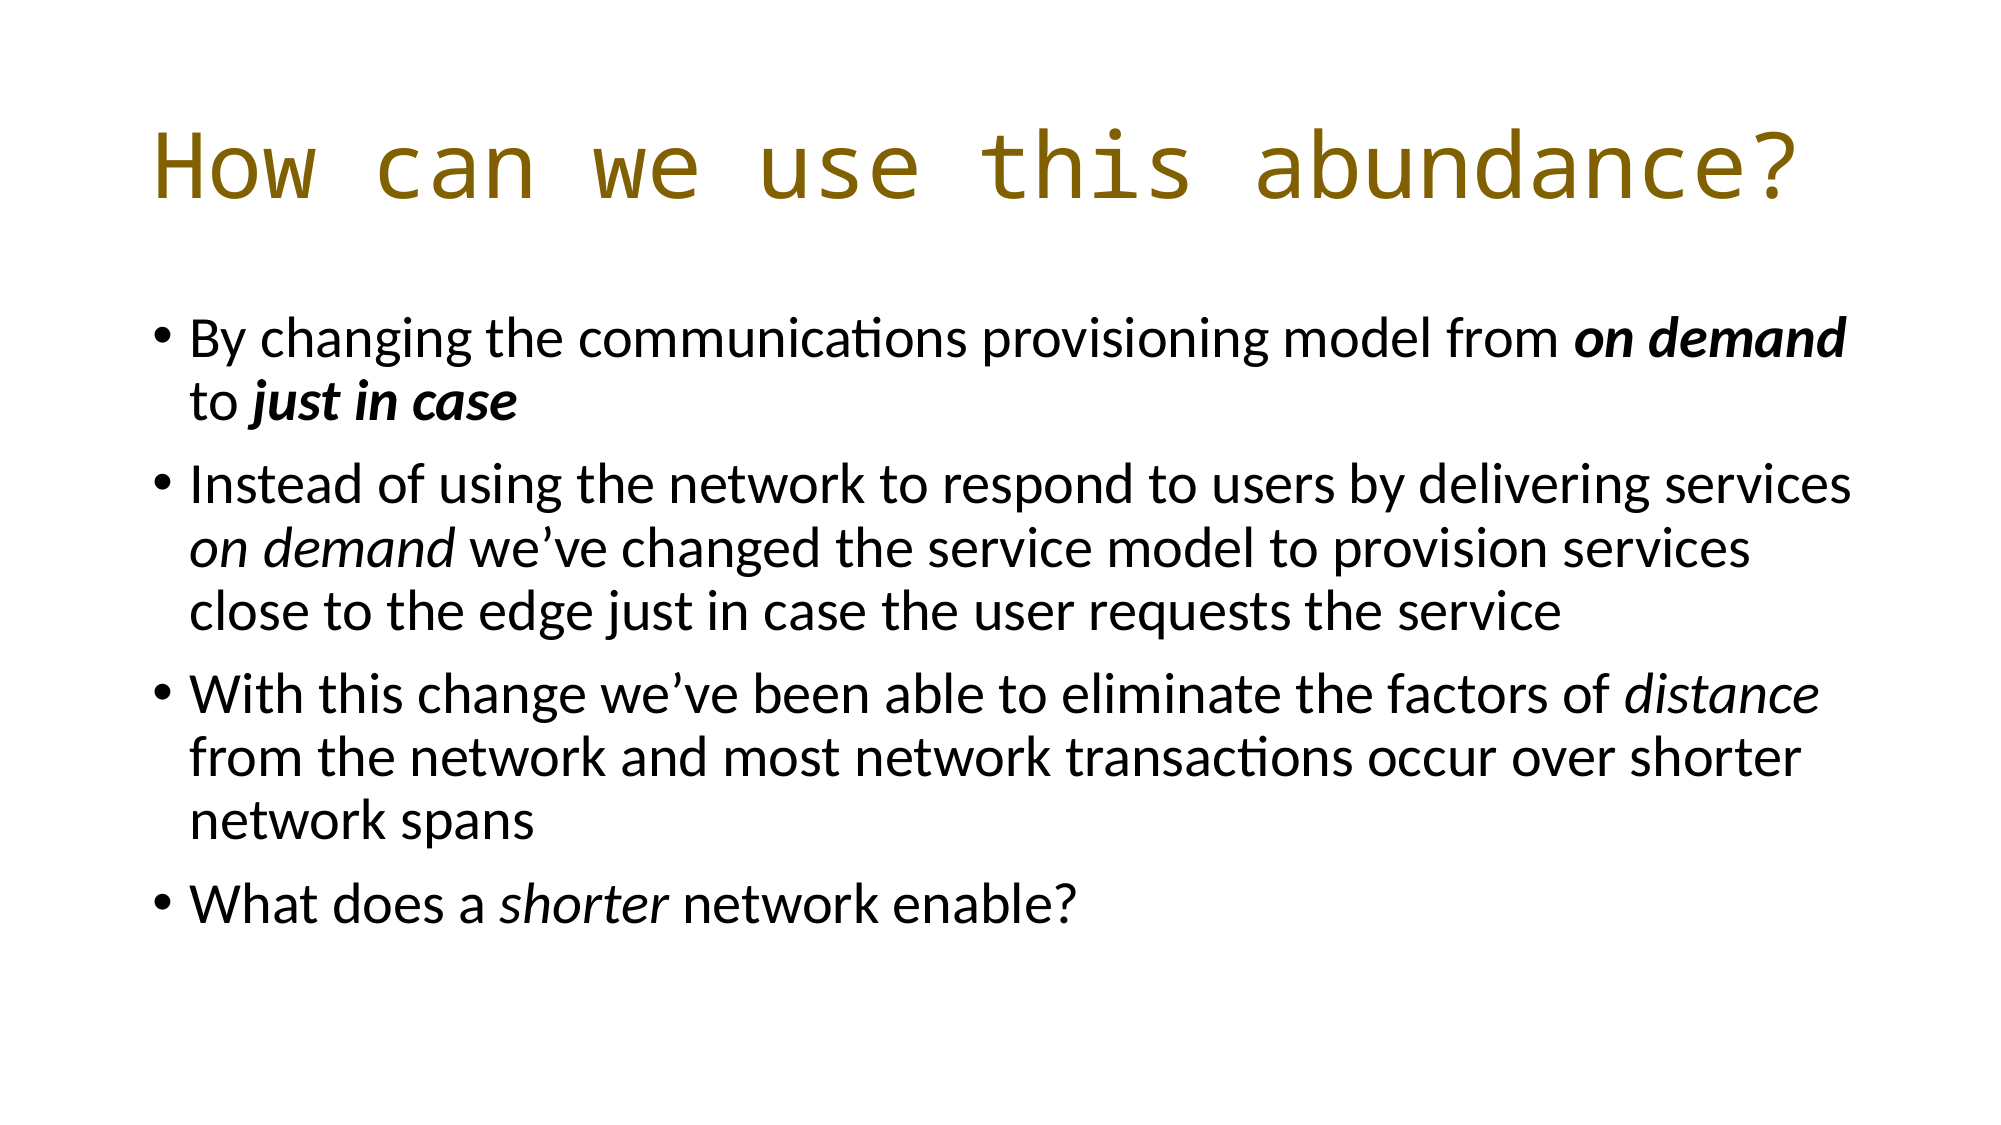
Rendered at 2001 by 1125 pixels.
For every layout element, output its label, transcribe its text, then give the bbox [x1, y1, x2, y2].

list By changing the communications provisioning model from on demand to just in case Instead of using the network to respond to users by delivering services on demand we’ve changed the service model to provision services close to the edge just in case the user requests the service With this change we’ve been able to eliminate the factors of distance from the network and most network transactions occur over shorter network spans What does a shorter network enable? [137, 299, 1893, 1014]
title How can we use this abundance? [137, 59, 1863, 278]
